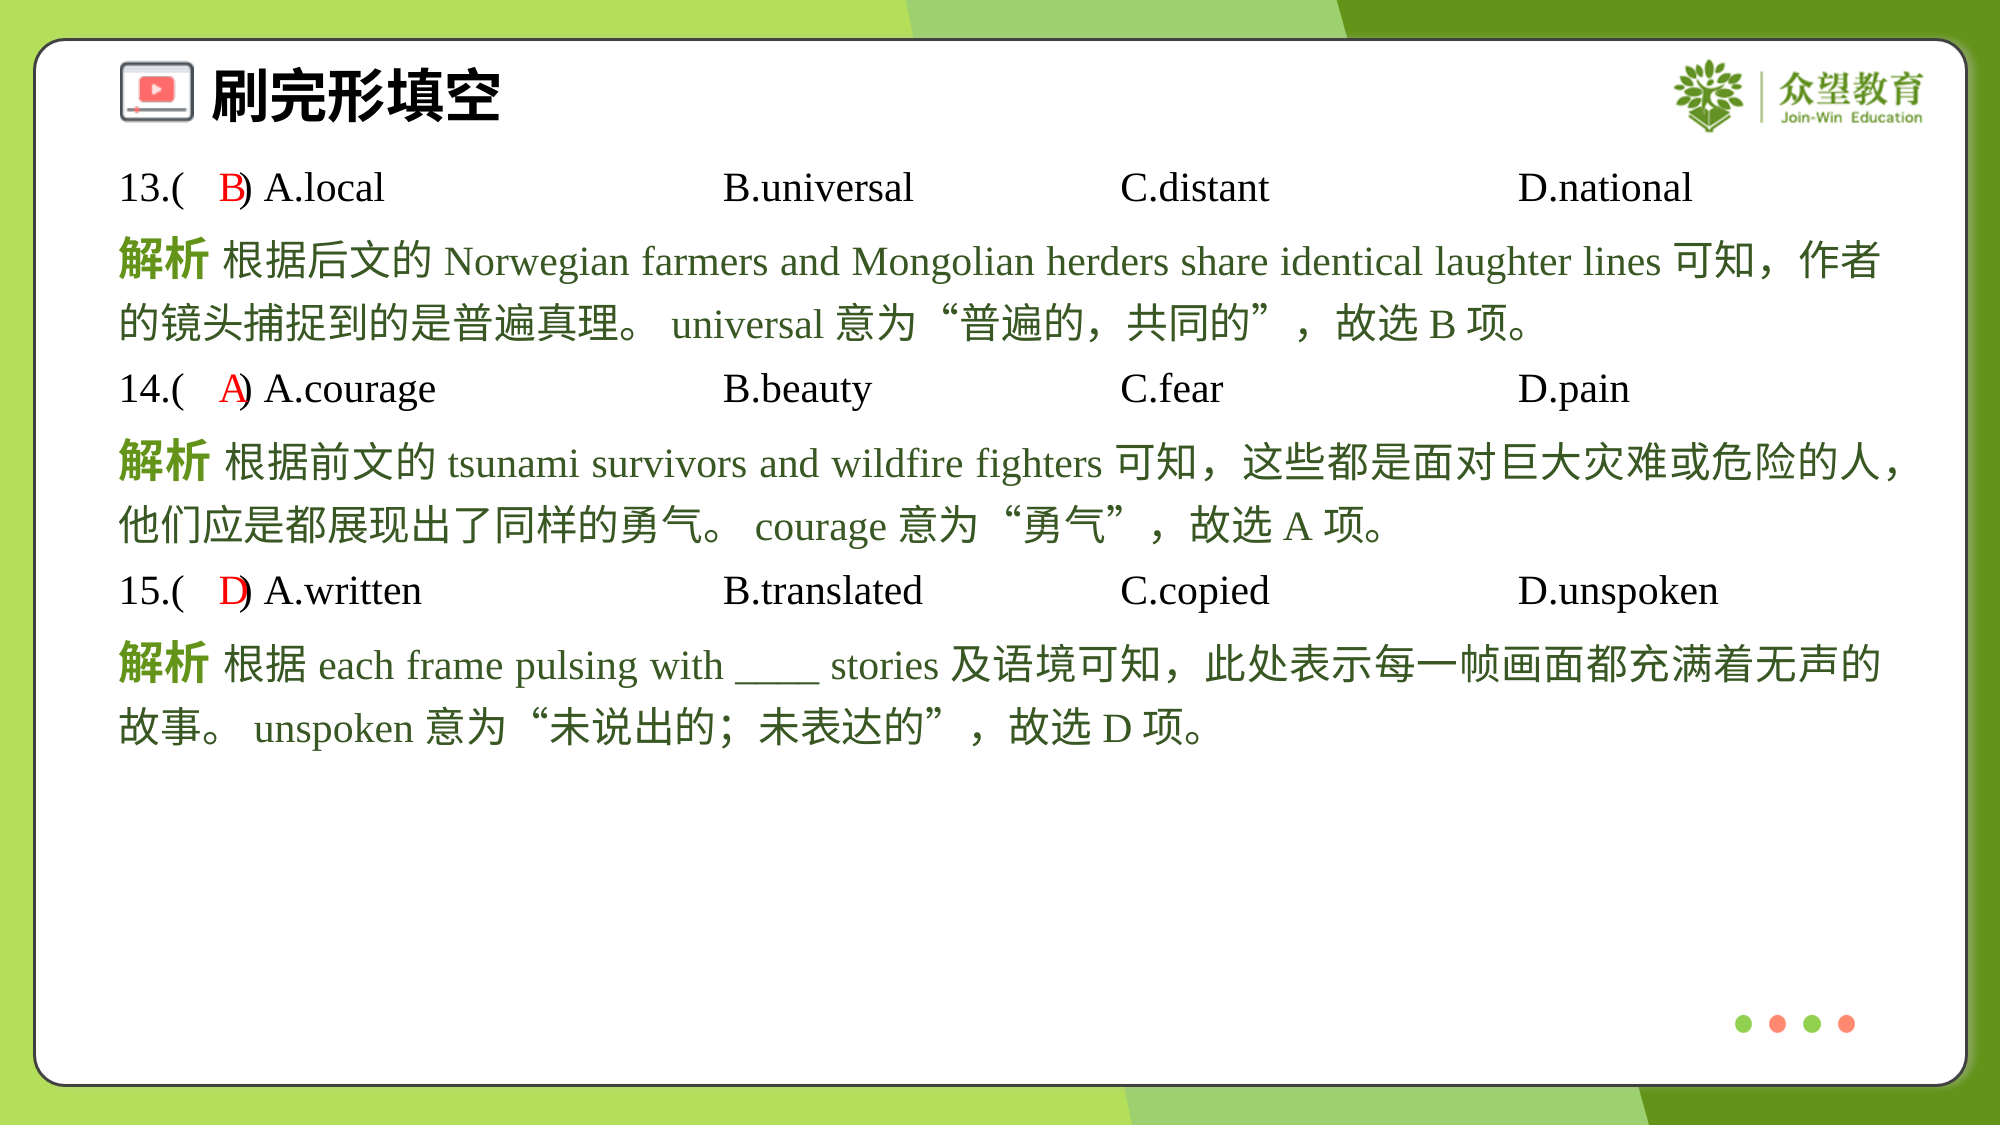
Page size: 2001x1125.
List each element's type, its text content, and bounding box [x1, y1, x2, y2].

text_box A [213, 348, 254, 406]
picture [0, 0, 2000, 1125]
text_box 解析 根据前文的tsunami survivors and wildfire fighters可知，这些都是面对巨大灾难或危险的人，他们应是都展现出了同样的勇气。courage意为“勇气”，故选A项。 [118, 417, 1883, 545]
text_box 14.( ) A.courage B.beauty C.fear D.pain [254, 348, 1883, 406]
text_box 解析 根据后文的Norwegian farmers and Mongolian herders share identical laughter lines可知，作者的镜头捕捉到的是普遍真理。universal意为“普遍的，共同的”，故选B项。 [118, 215, 1883, 343]
text_box 15.( ) A.written B.translated C.copied D.unspoken [254, 550, 1883, 608]
text_box 解析 根据each frame pulsing with ____ stories及语境可知，此处表示每一帧画面都充满着无声的故事。unspoken意为“未说出的；未表达的”，故选D项。 [118, 619, 1883, 747]
text_box 14.( ) A.courage B.beauty C.fear D.pain [118, 348, 213, 406]
text_box B [213, 146, 252, 205]
text_box 15.( ) A.written B.translated C.copied D.unspoken [118, 550, 213, 608]
text_box 13.( ) A.local B.universal C.distant D.national [118, 146, 213, 204]
text_box 13.( ) A.local B.universal C.distant D.national [252, 146, 1883, 204]
text_box D [213, 550, 254, 608]
